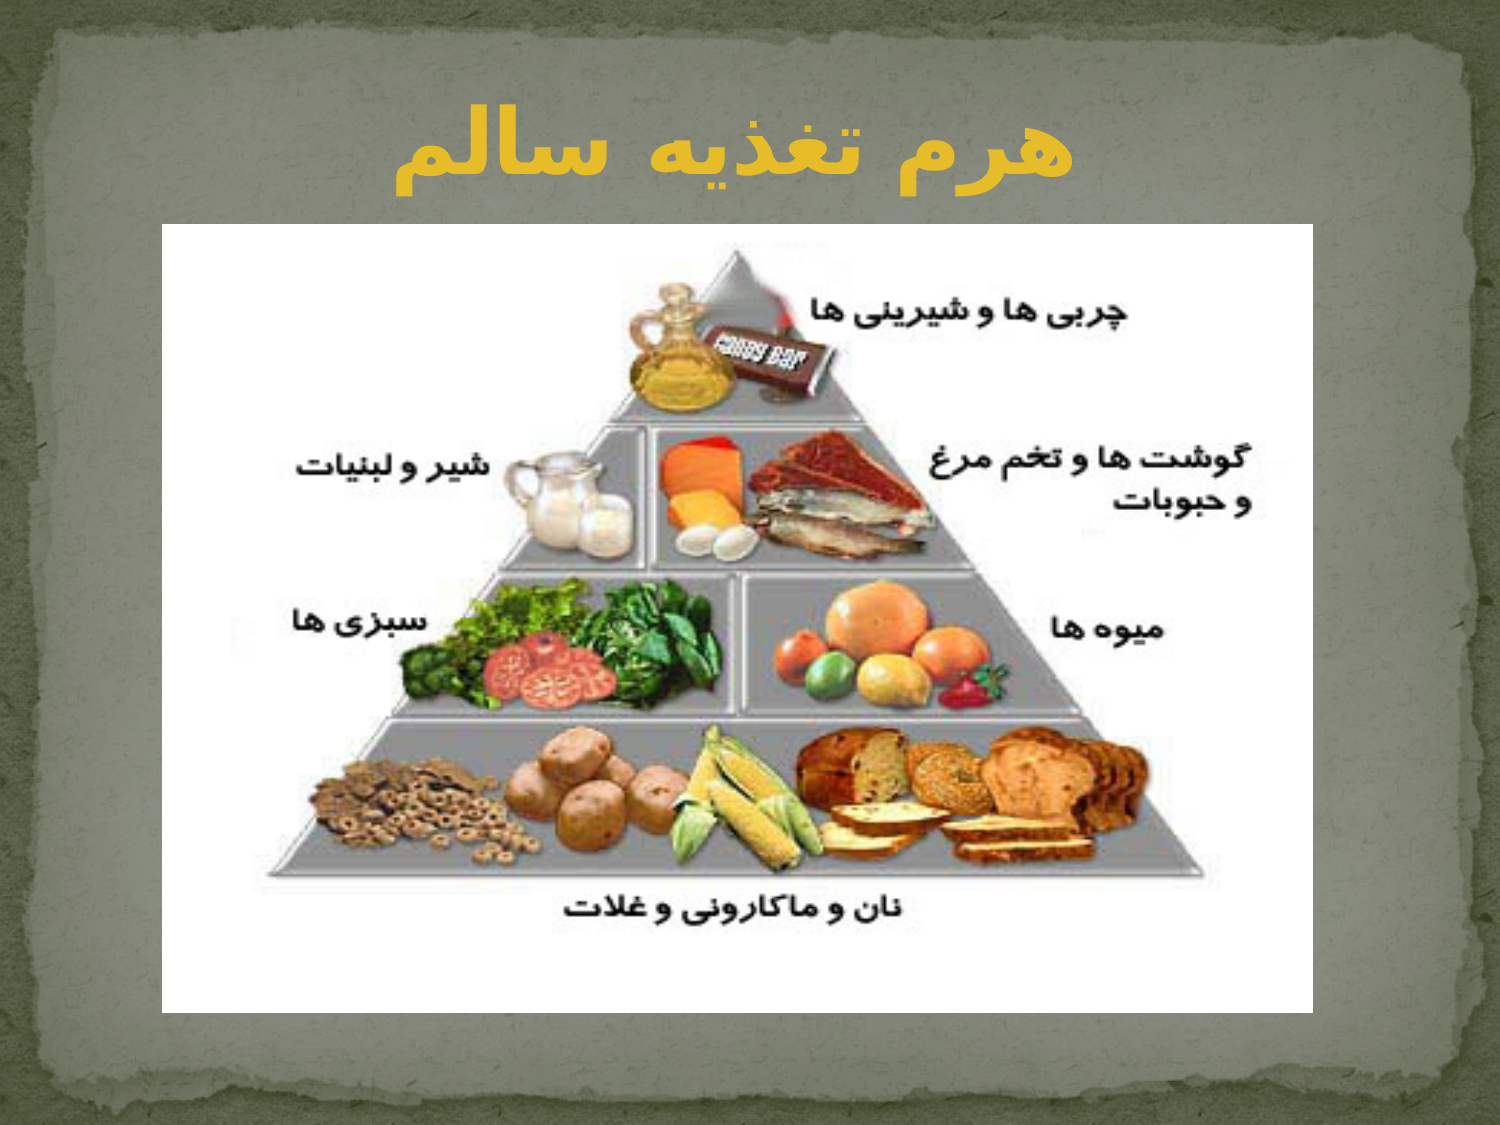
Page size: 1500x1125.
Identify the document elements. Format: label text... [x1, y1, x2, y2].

title هرم تغذيه سالم [74, 24, 1425, 200]
picture [162, 224, 1313, 1013]
